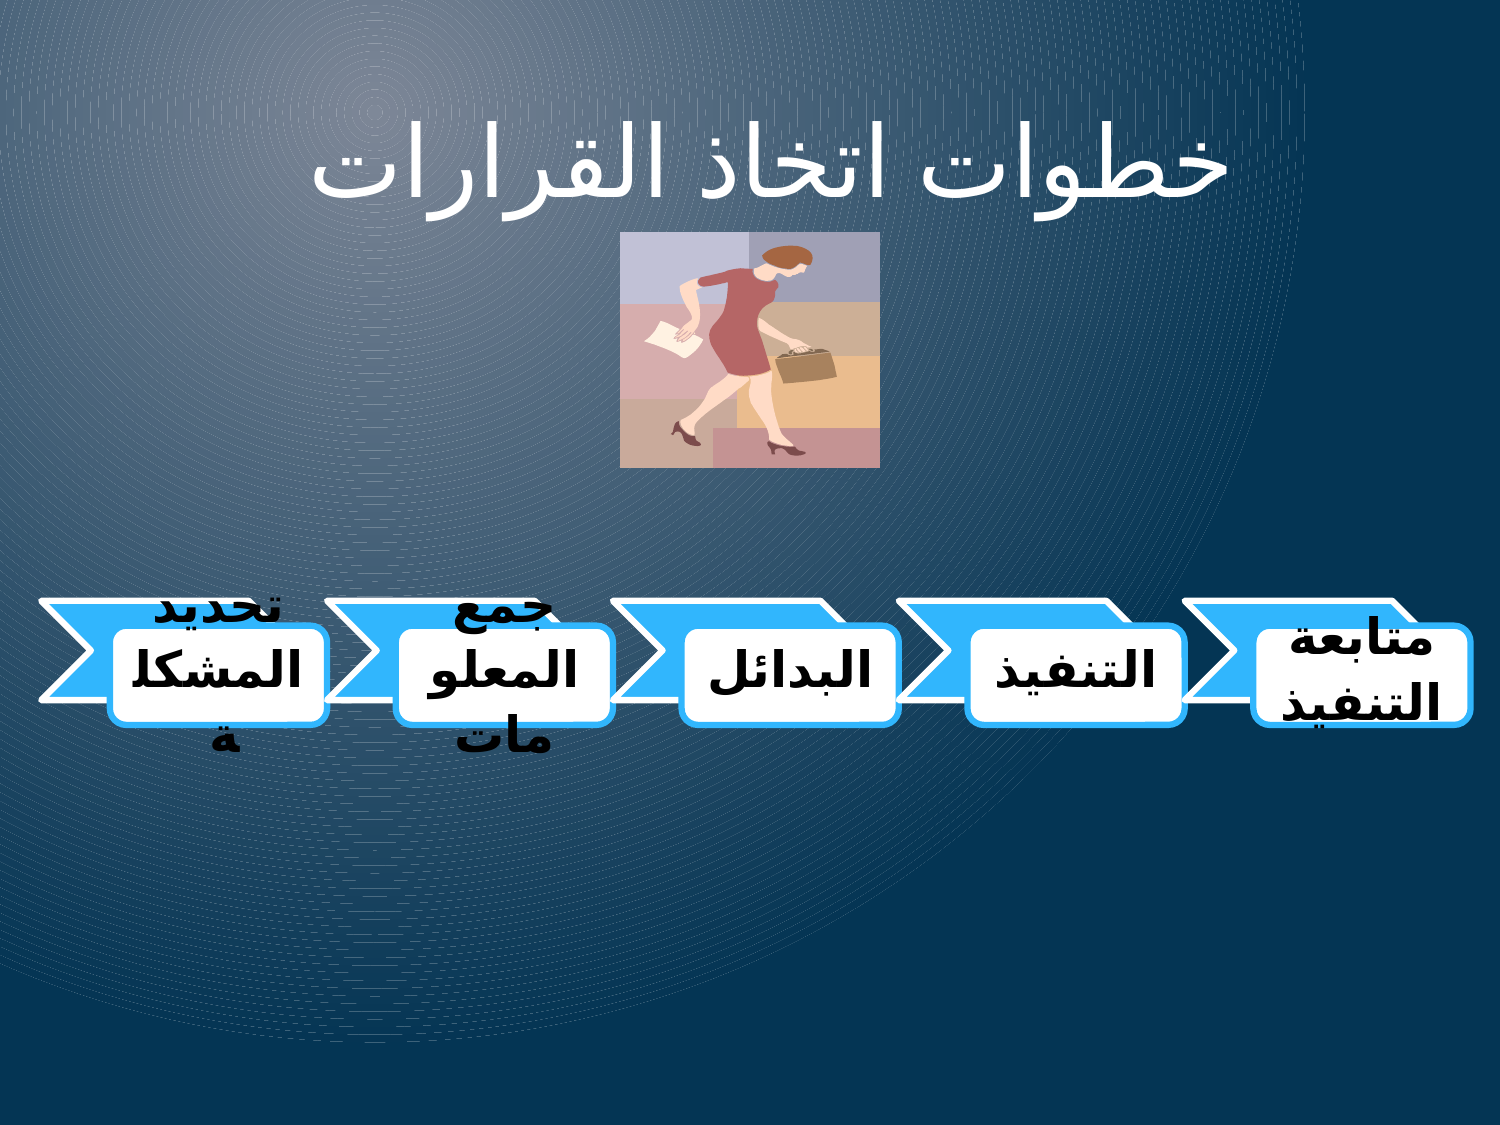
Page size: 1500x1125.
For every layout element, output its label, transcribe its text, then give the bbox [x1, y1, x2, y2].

title خطوات اتخاذ القرارات [265, 90, 1279, 175]
picture [619, 231, 881, 469]
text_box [41, 326, 1471, 1000]
